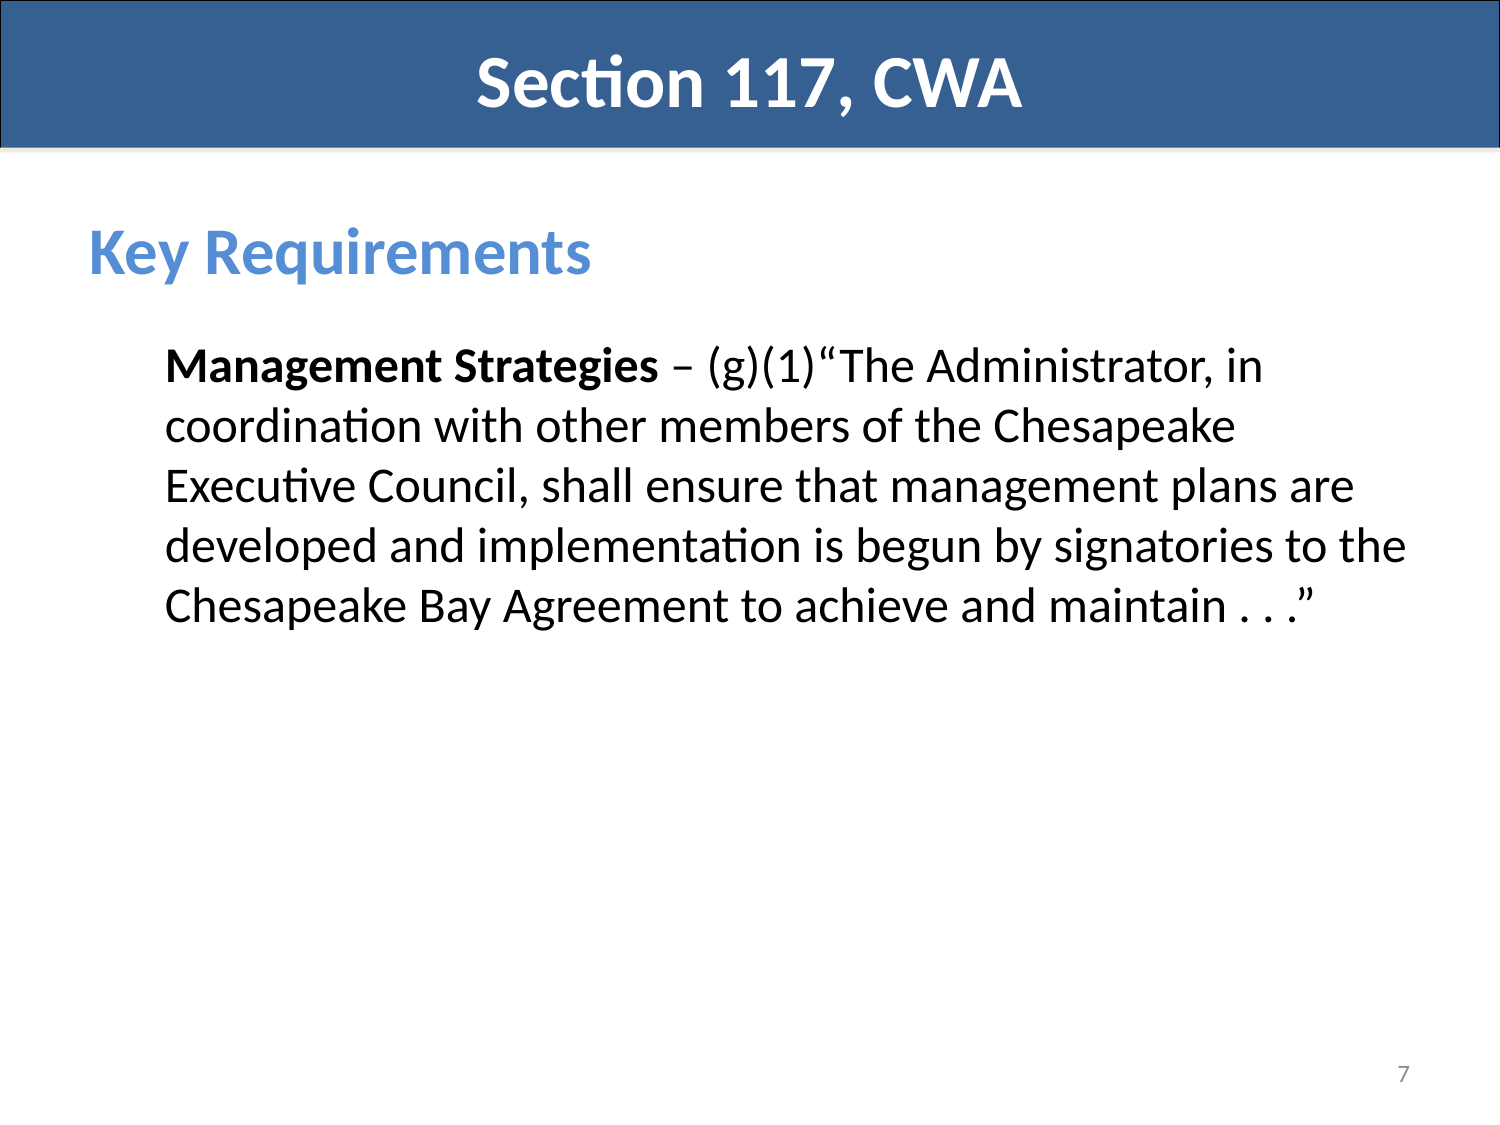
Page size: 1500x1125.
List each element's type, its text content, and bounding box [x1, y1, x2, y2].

slide_number 7 [1074, 1042, 1425, 1103]
text_box Key Requirements Management Strategies – (g)(1)“The Administrator, in coordination with other members of the Chesapeake Executive Council, shall ensure that management plans are developed and implementation is begun by signatories to the Chesapeake Bay Agreement to achieve and maintain . . .” [74, 200, 1425, 1000]
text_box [0, 0, 1500, 151]
